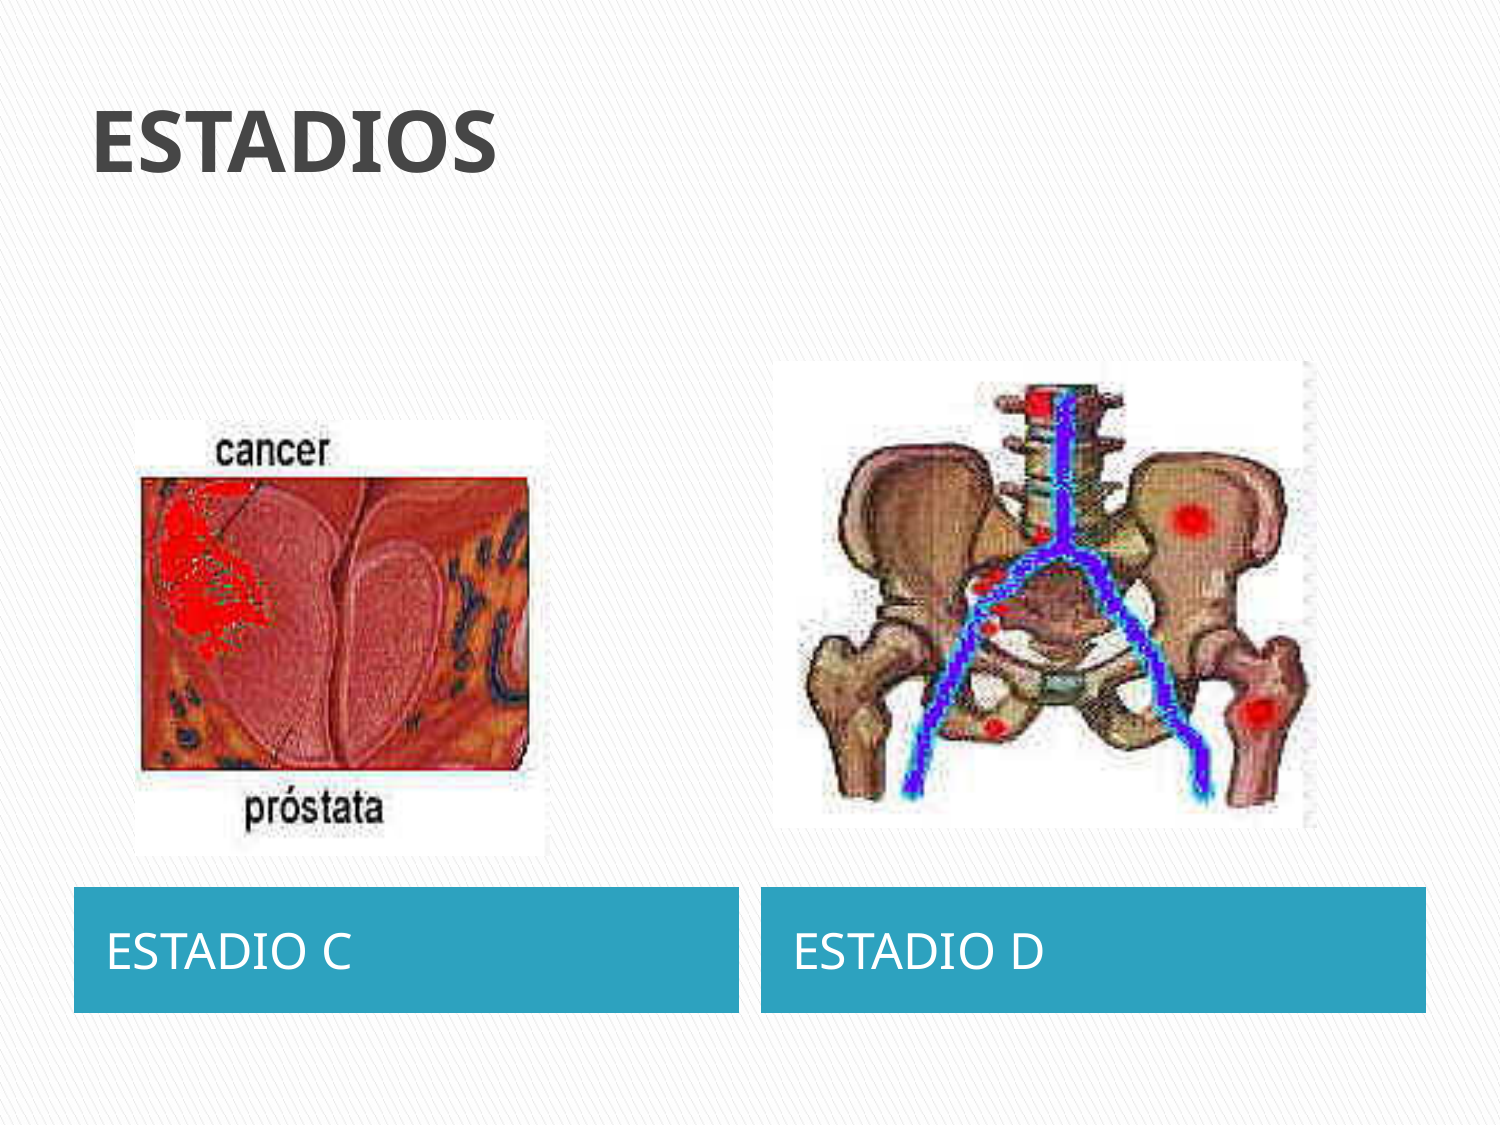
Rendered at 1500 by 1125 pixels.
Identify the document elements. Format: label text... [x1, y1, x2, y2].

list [773, 361, 1318, 829]
list ESTADIO D [761, 887, 1426, 1013]
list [135, 420, 550, 857]
title ESTADIOS [75, 44, 1425, 233]
list ESTADIO C [74, 887, 739, 1013]
